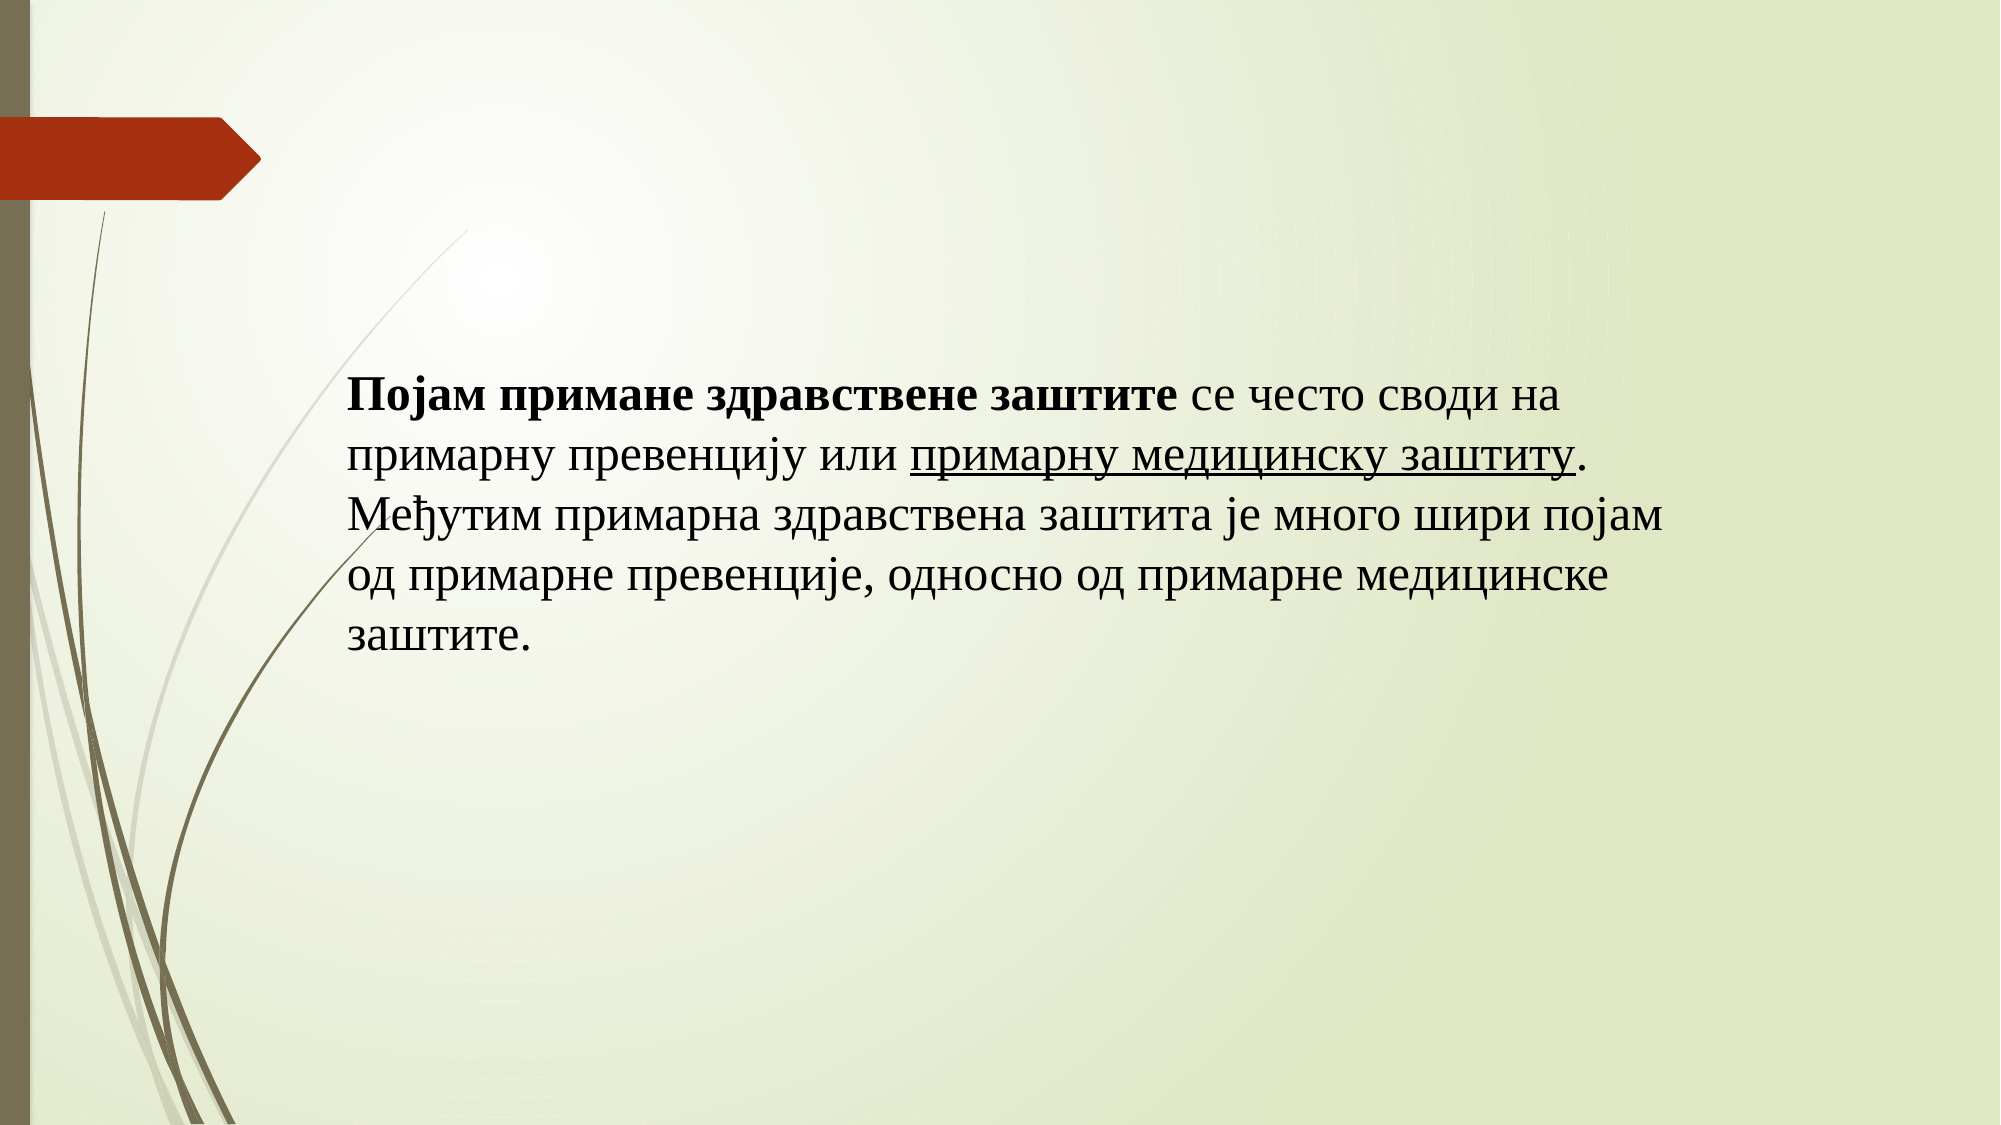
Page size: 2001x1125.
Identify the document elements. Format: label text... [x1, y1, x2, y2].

text_box Појам примане здравствене заштите се често своди на примарну превенцију или примарну медицинску заштиту. Међутим примарна здравствена заштита је много шири појам од примарне превенције, односно од примарне медицинске заштите. [332, 187, 1688, 739]
